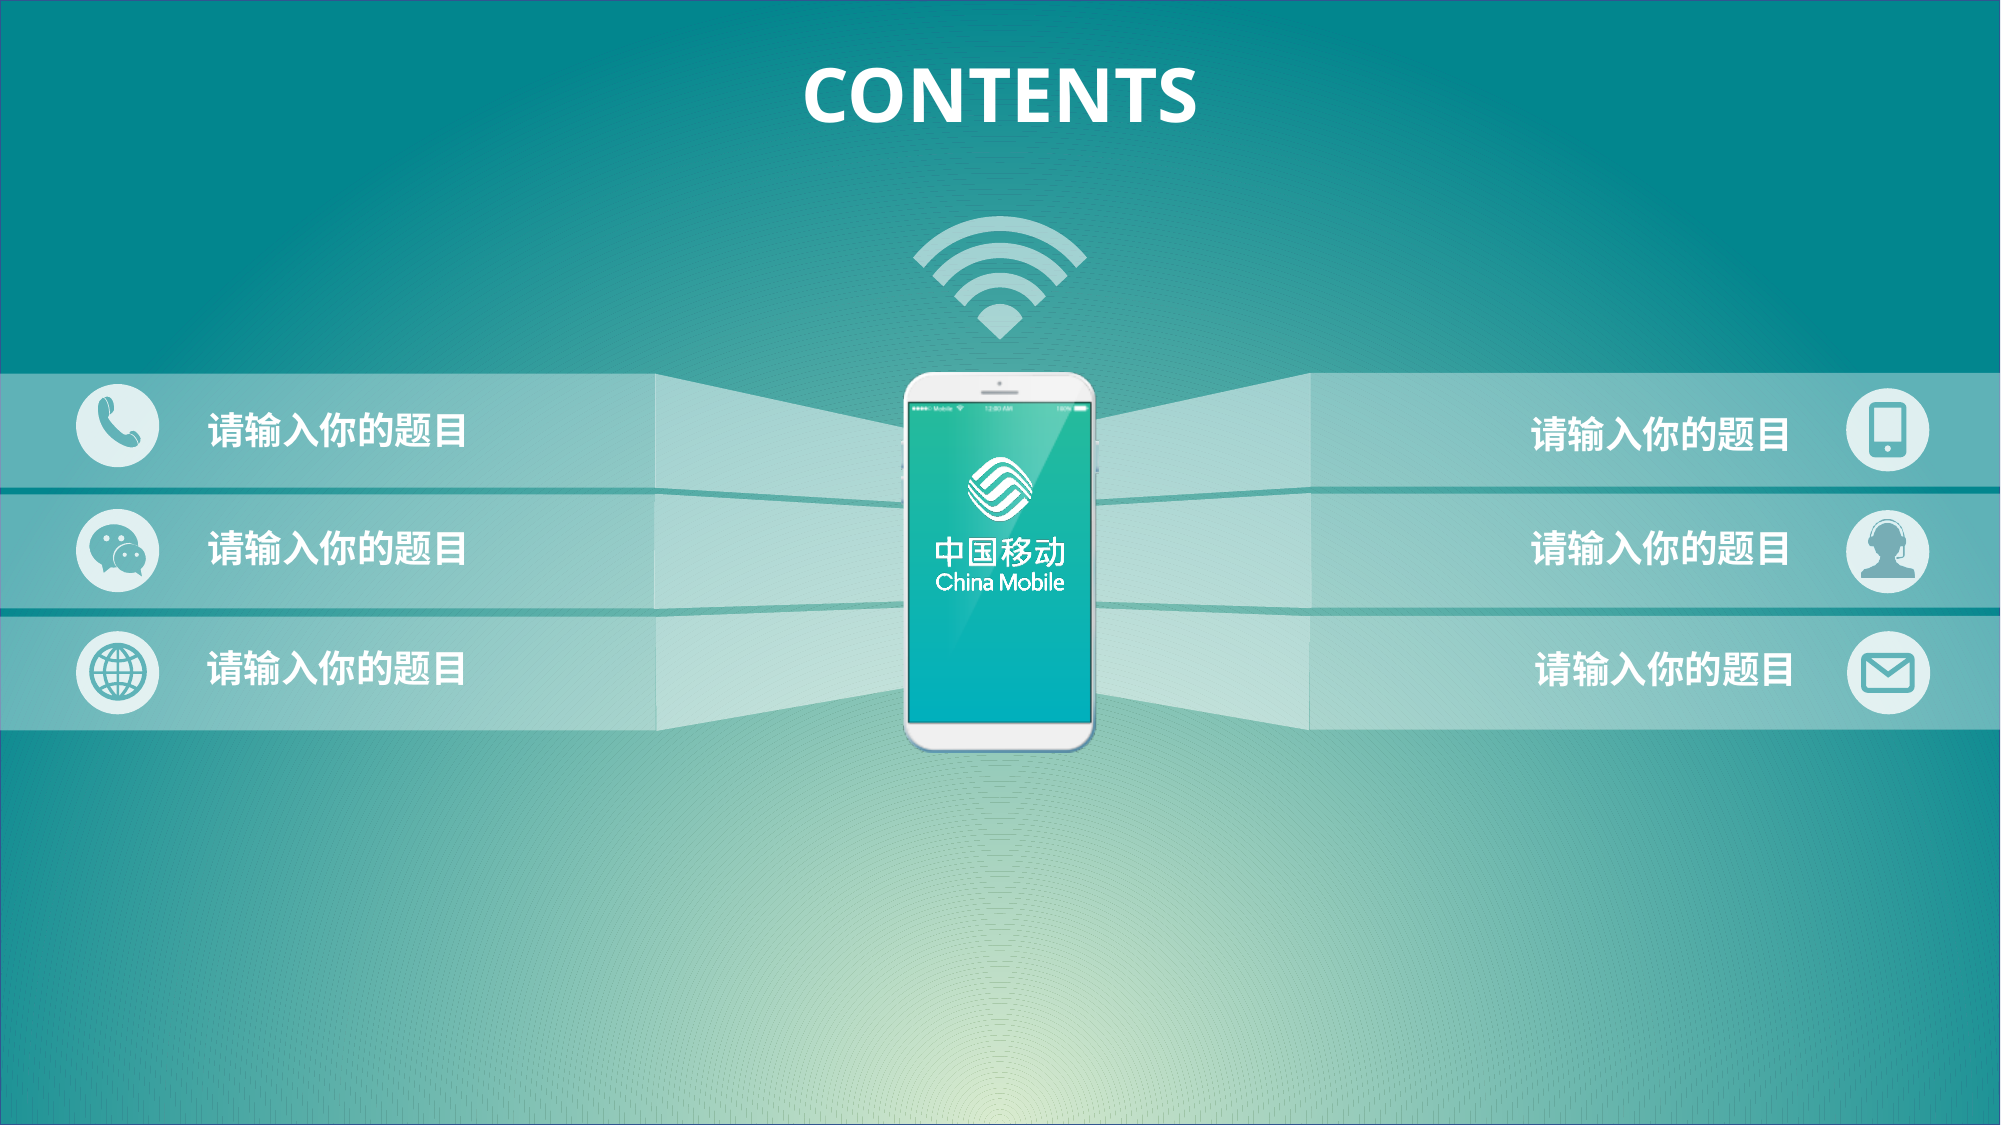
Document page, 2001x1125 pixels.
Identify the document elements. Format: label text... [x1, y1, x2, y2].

text_box [976, 302, 1024, 342]
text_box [76, 384, 486, 468]
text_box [1099, 609, 2000, 731]
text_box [1513, 510, 1930, 594]
text_box [911, 215, 1089, 270]
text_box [1518, 631, 1931, 715]
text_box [1099, 372, 2000, 492]
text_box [0, 373, 901, 493]
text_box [1513, 388, 1930, 472]
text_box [1099, 492, 2000, 609]
text_box CONTENTS [786, 40, 1215, 146]
text_box [952, 271, 1048, 309]
text_box [930, 241, 1070, 288]
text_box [76, 631, 486, 715]
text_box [901, 372, 1099, 753]
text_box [76, 508, 486, 593]
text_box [0, 609, 901, 731]
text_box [0, 493, 901, 609]
